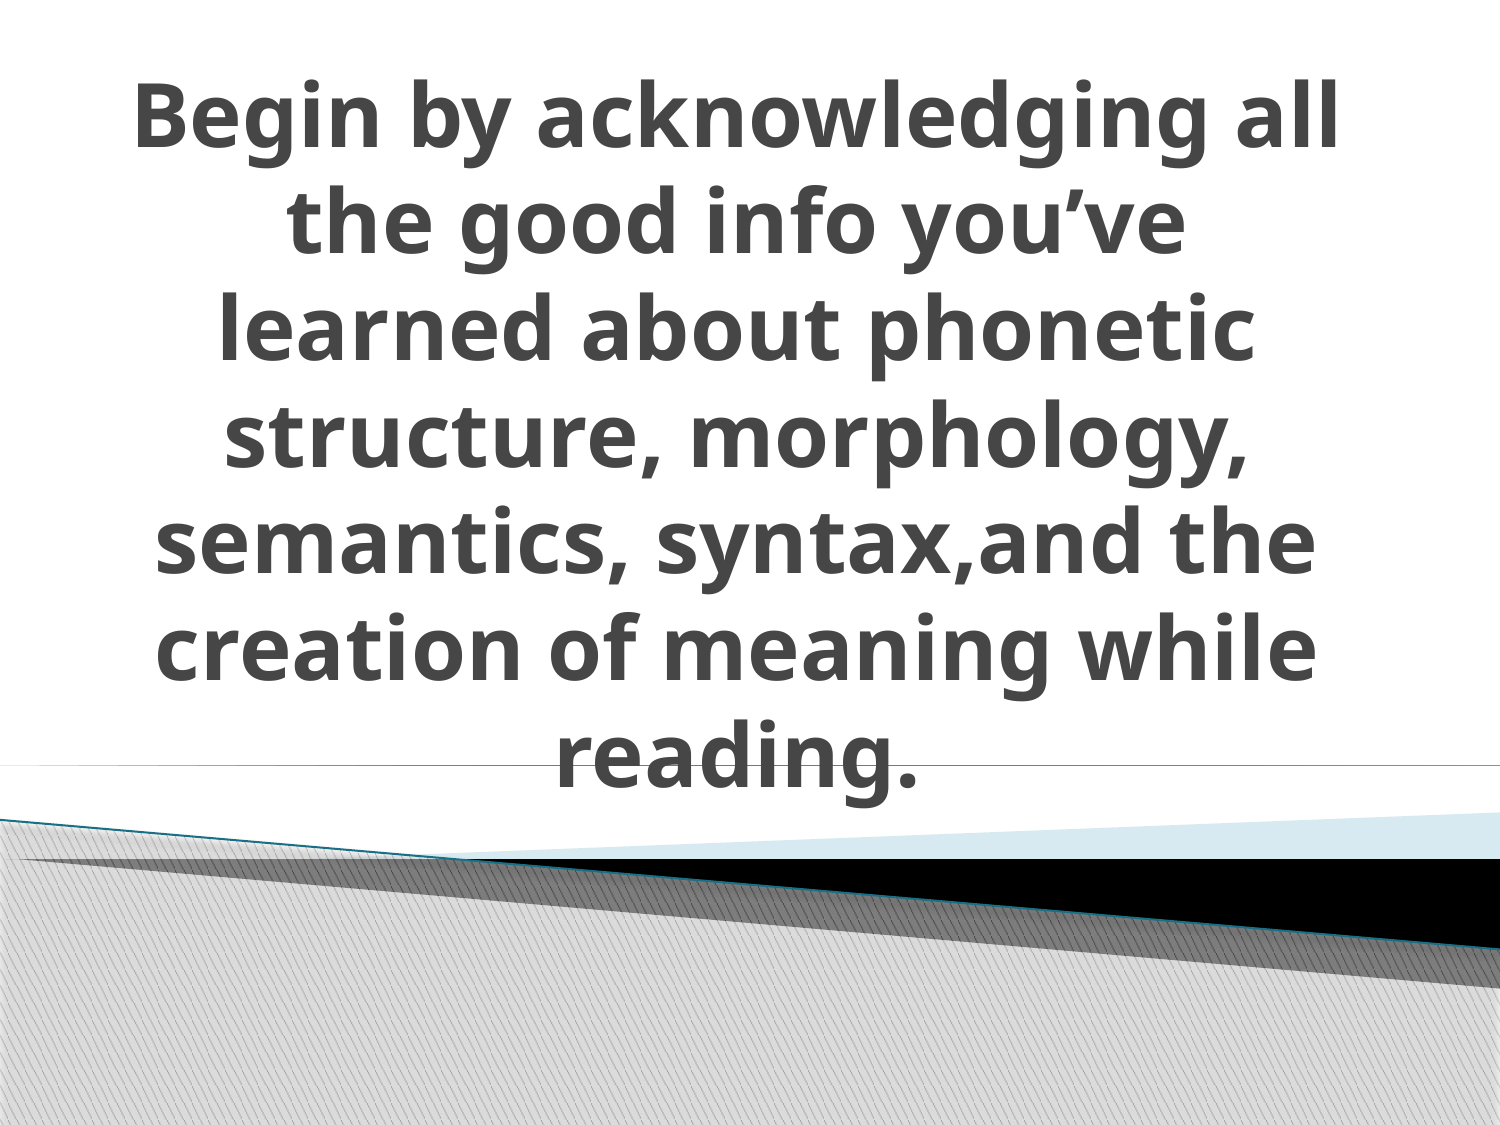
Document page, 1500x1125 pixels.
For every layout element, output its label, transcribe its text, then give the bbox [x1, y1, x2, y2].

title Begin by acknowledging all the good info you’ve learned about phonetic structure, morphology, semantics, syntax,and the creation of meaning while reading. [99, 50, 1375, 813]
picture [5, 859, 1500, 989]
